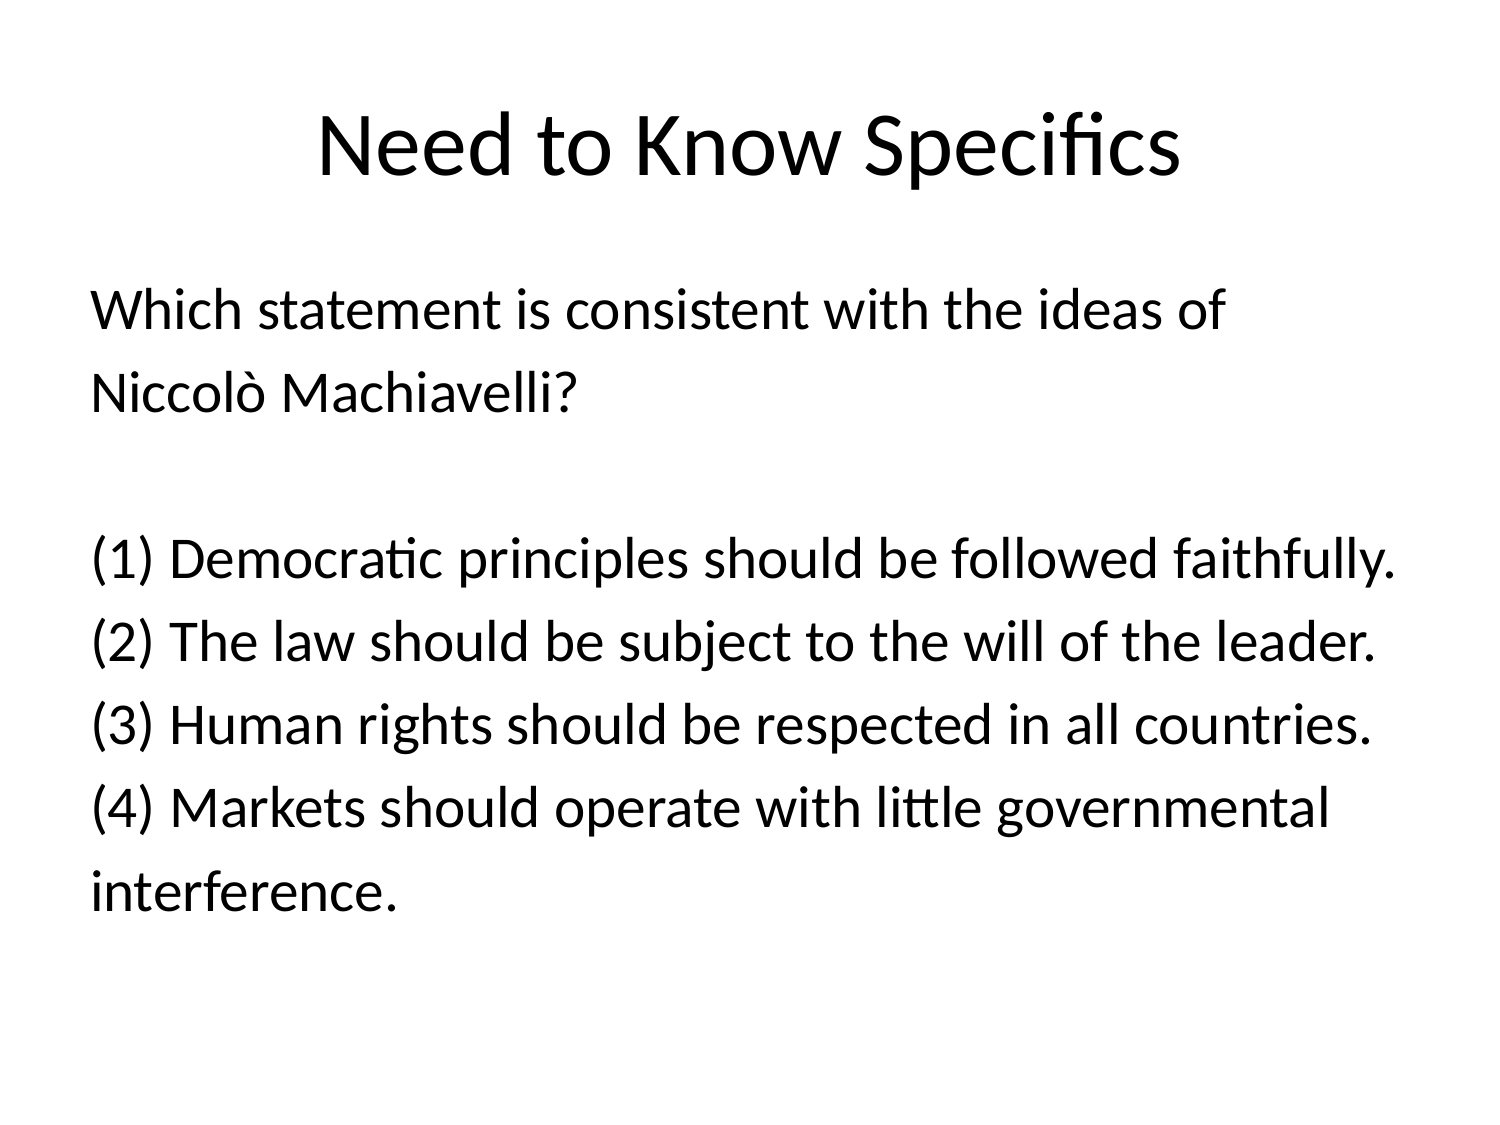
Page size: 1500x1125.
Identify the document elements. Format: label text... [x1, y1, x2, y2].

list Which statement is consistent with the ideas of Niccolò Machiavelli? (1) Democratic principles should be followed faithfully. (2) The law should be subject to the will of the leader. (3) Human rights should be respected in all countries. (4) Markets should operate with little governmental interference. [75, 262, 1425, 1005]
title Need to Know Specifics [75, 45, 1425, 233]
